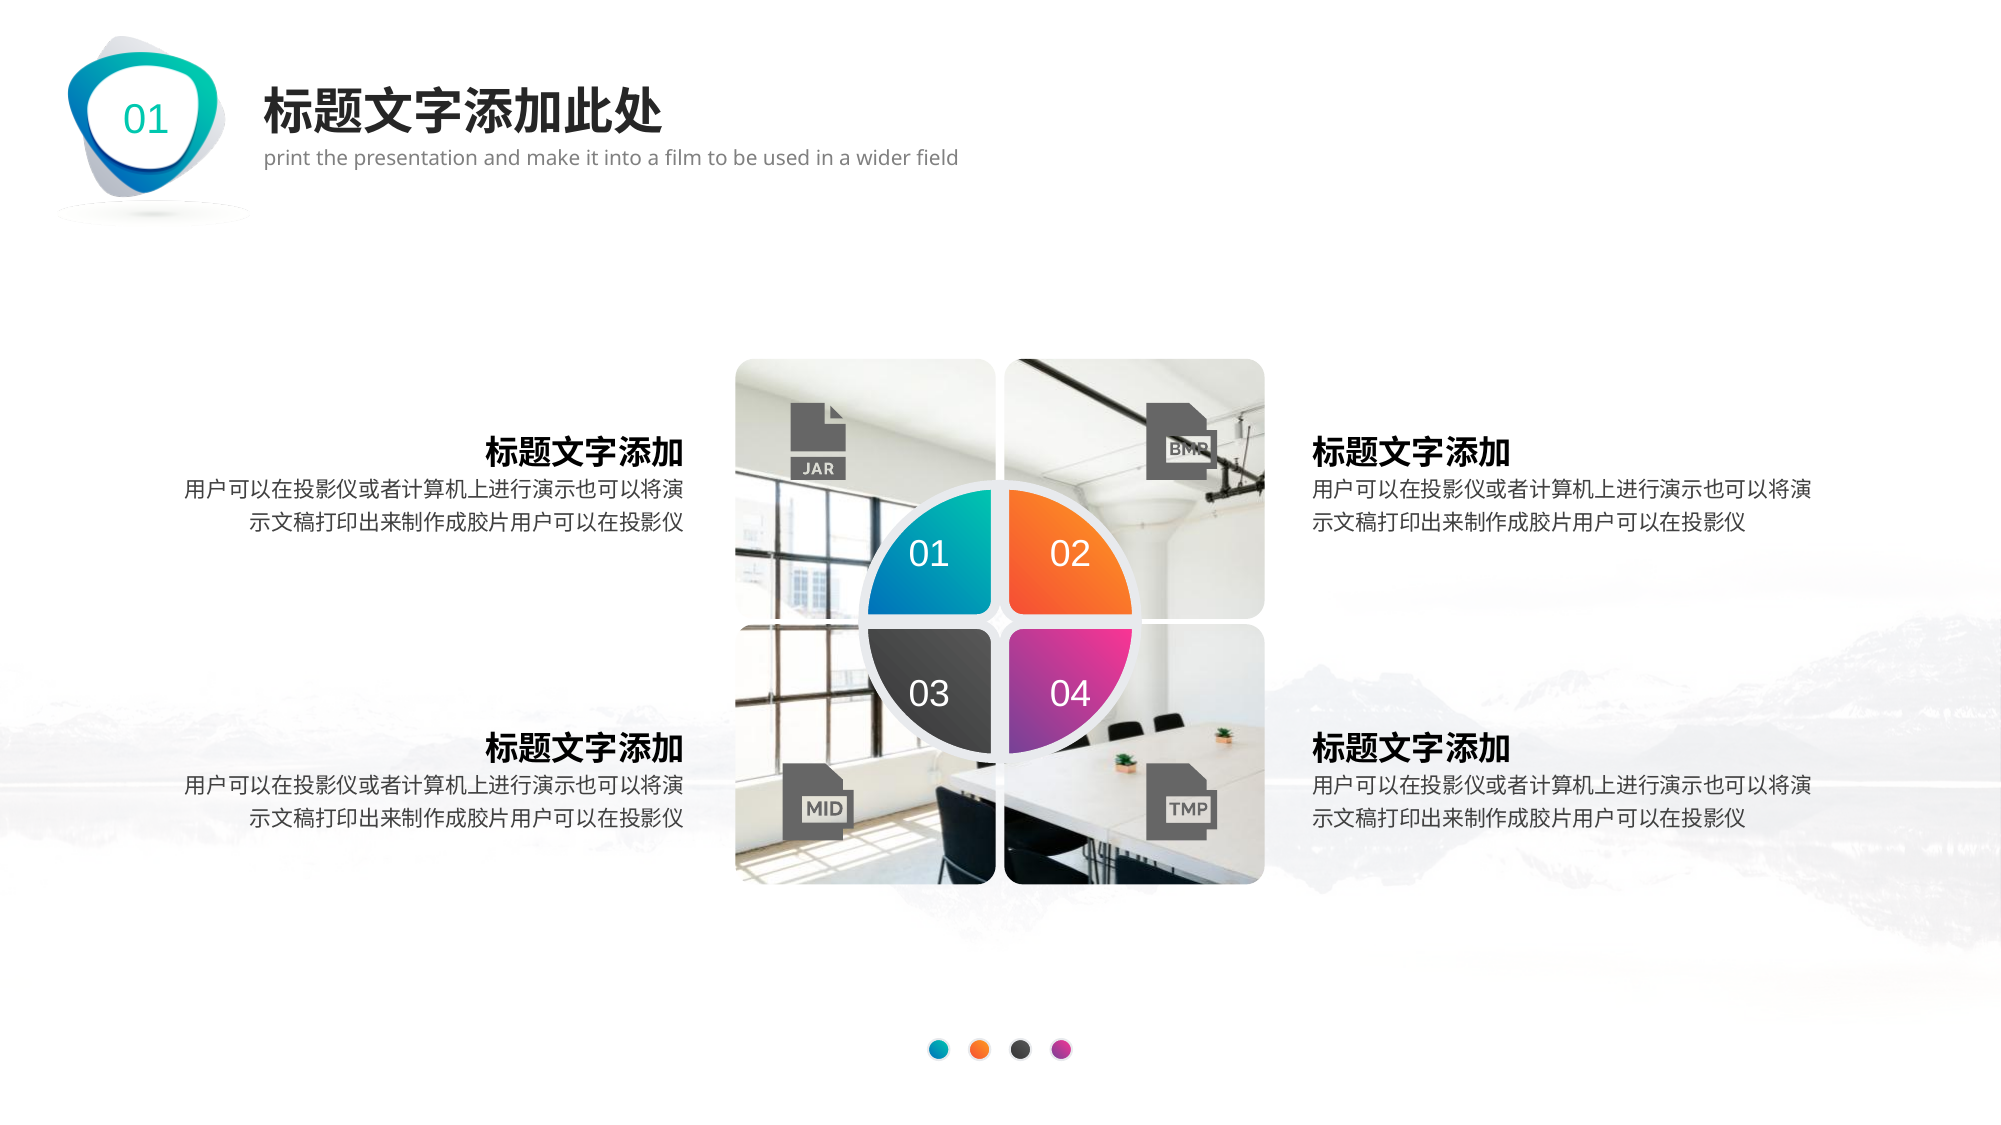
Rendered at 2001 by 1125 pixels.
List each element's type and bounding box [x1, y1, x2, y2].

text_box [165, 711, 700, 840]
text_box [1297, 711, 1832, 840]
text_box [56, 36, 1051, 227]
picture [735, 358, 1265, 885]
text_box [165, 415, 700, 544]
text_box [1297, 415, 1832, 544]
text_box [927, 1038, 1073, 1061]
